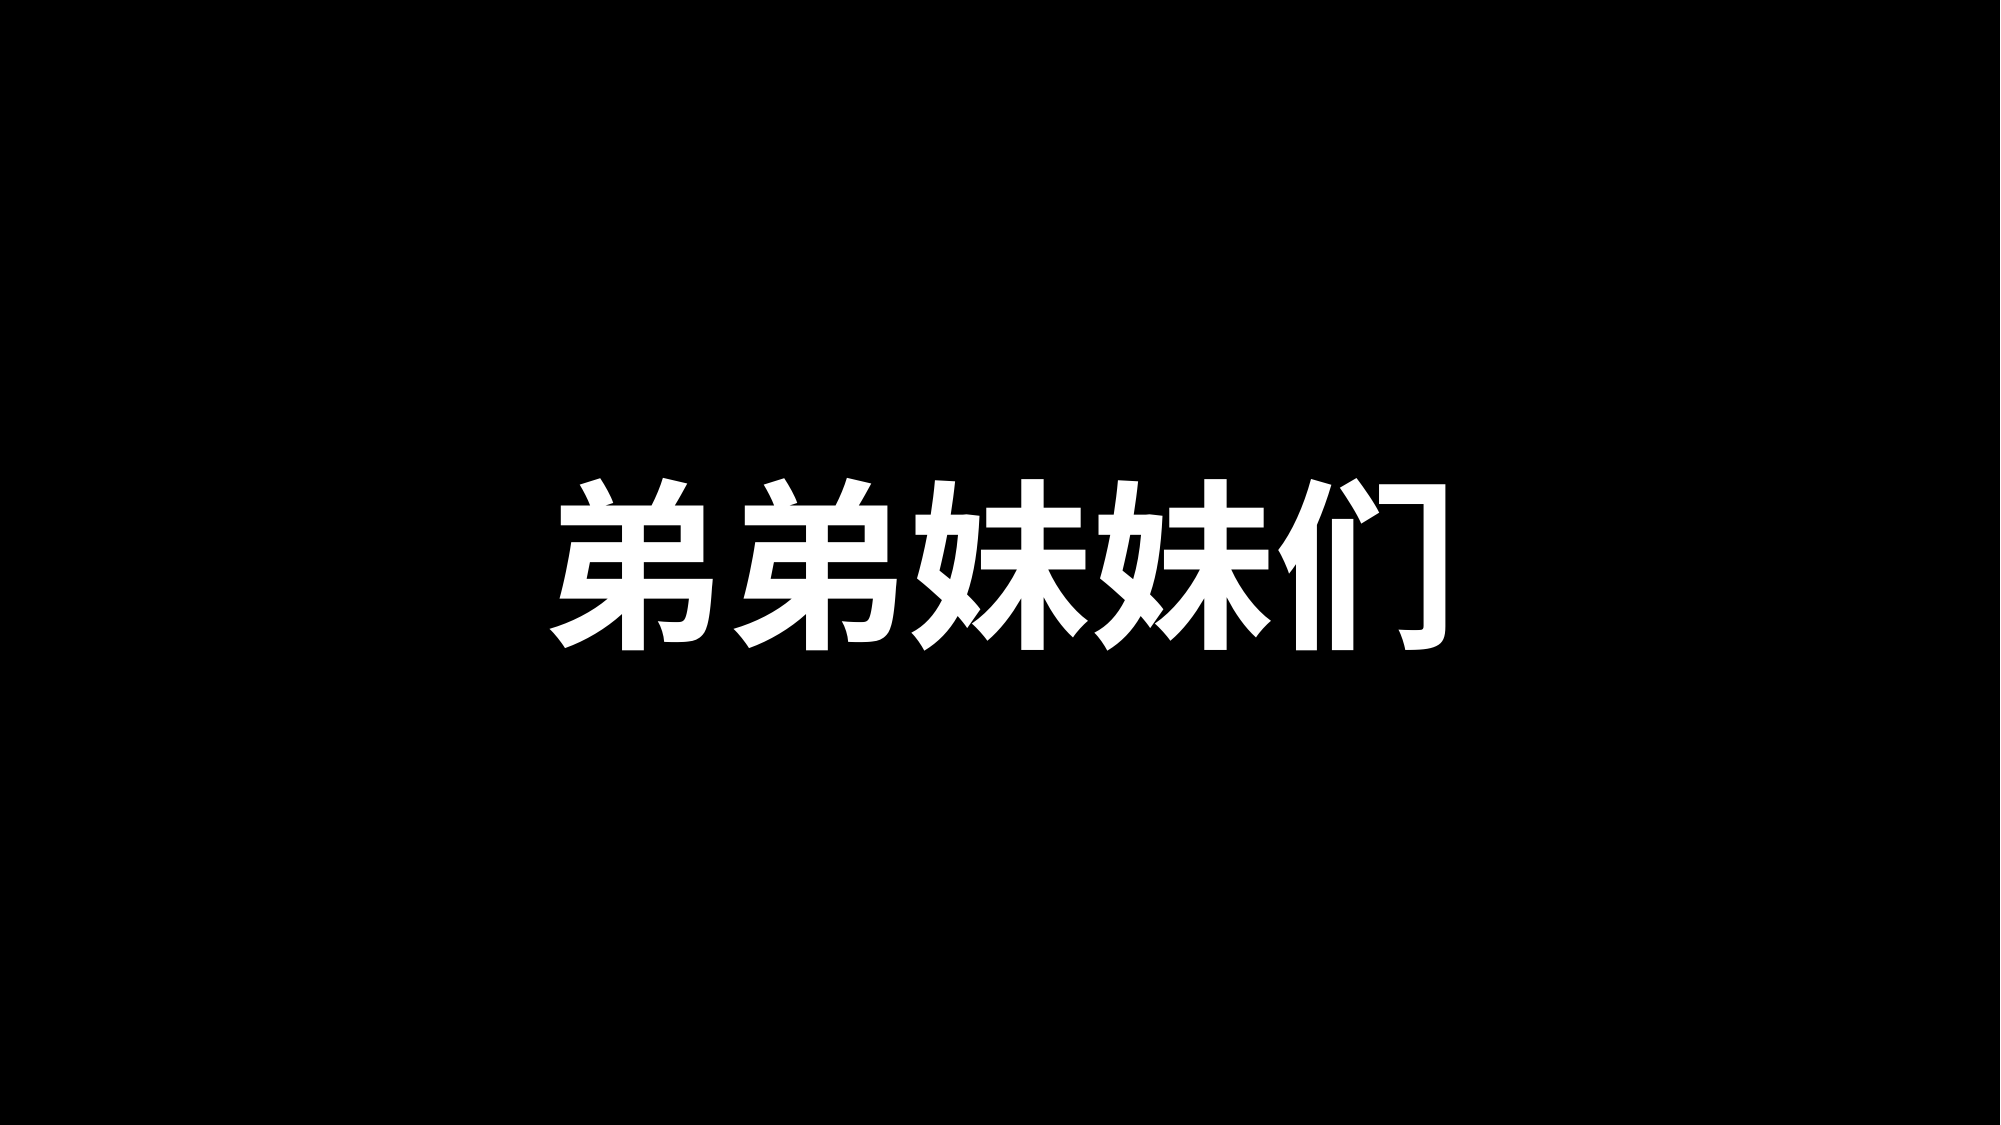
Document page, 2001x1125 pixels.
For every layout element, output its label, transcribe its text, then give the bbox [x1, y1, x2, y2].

text_box 弟弟妹妹们 [361, 443, 1639, 679]
